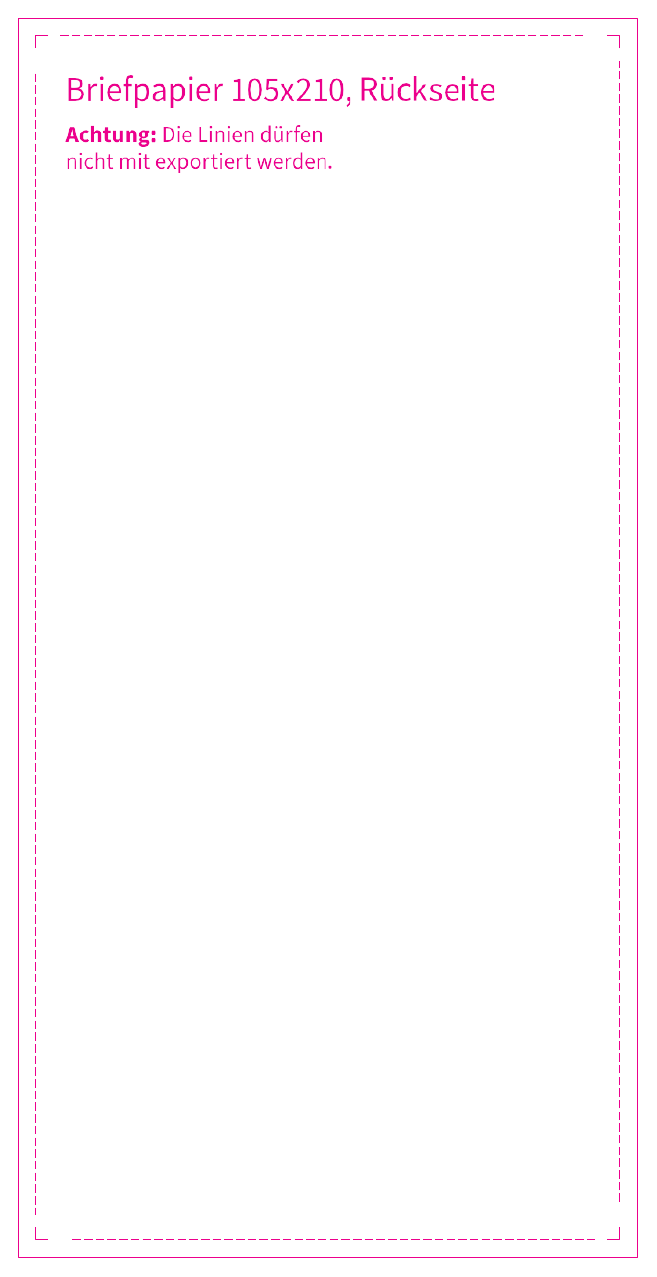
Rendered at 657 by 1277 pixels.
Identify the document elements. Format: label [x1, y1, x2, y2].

text_box [17, 17, 638, 1259]
